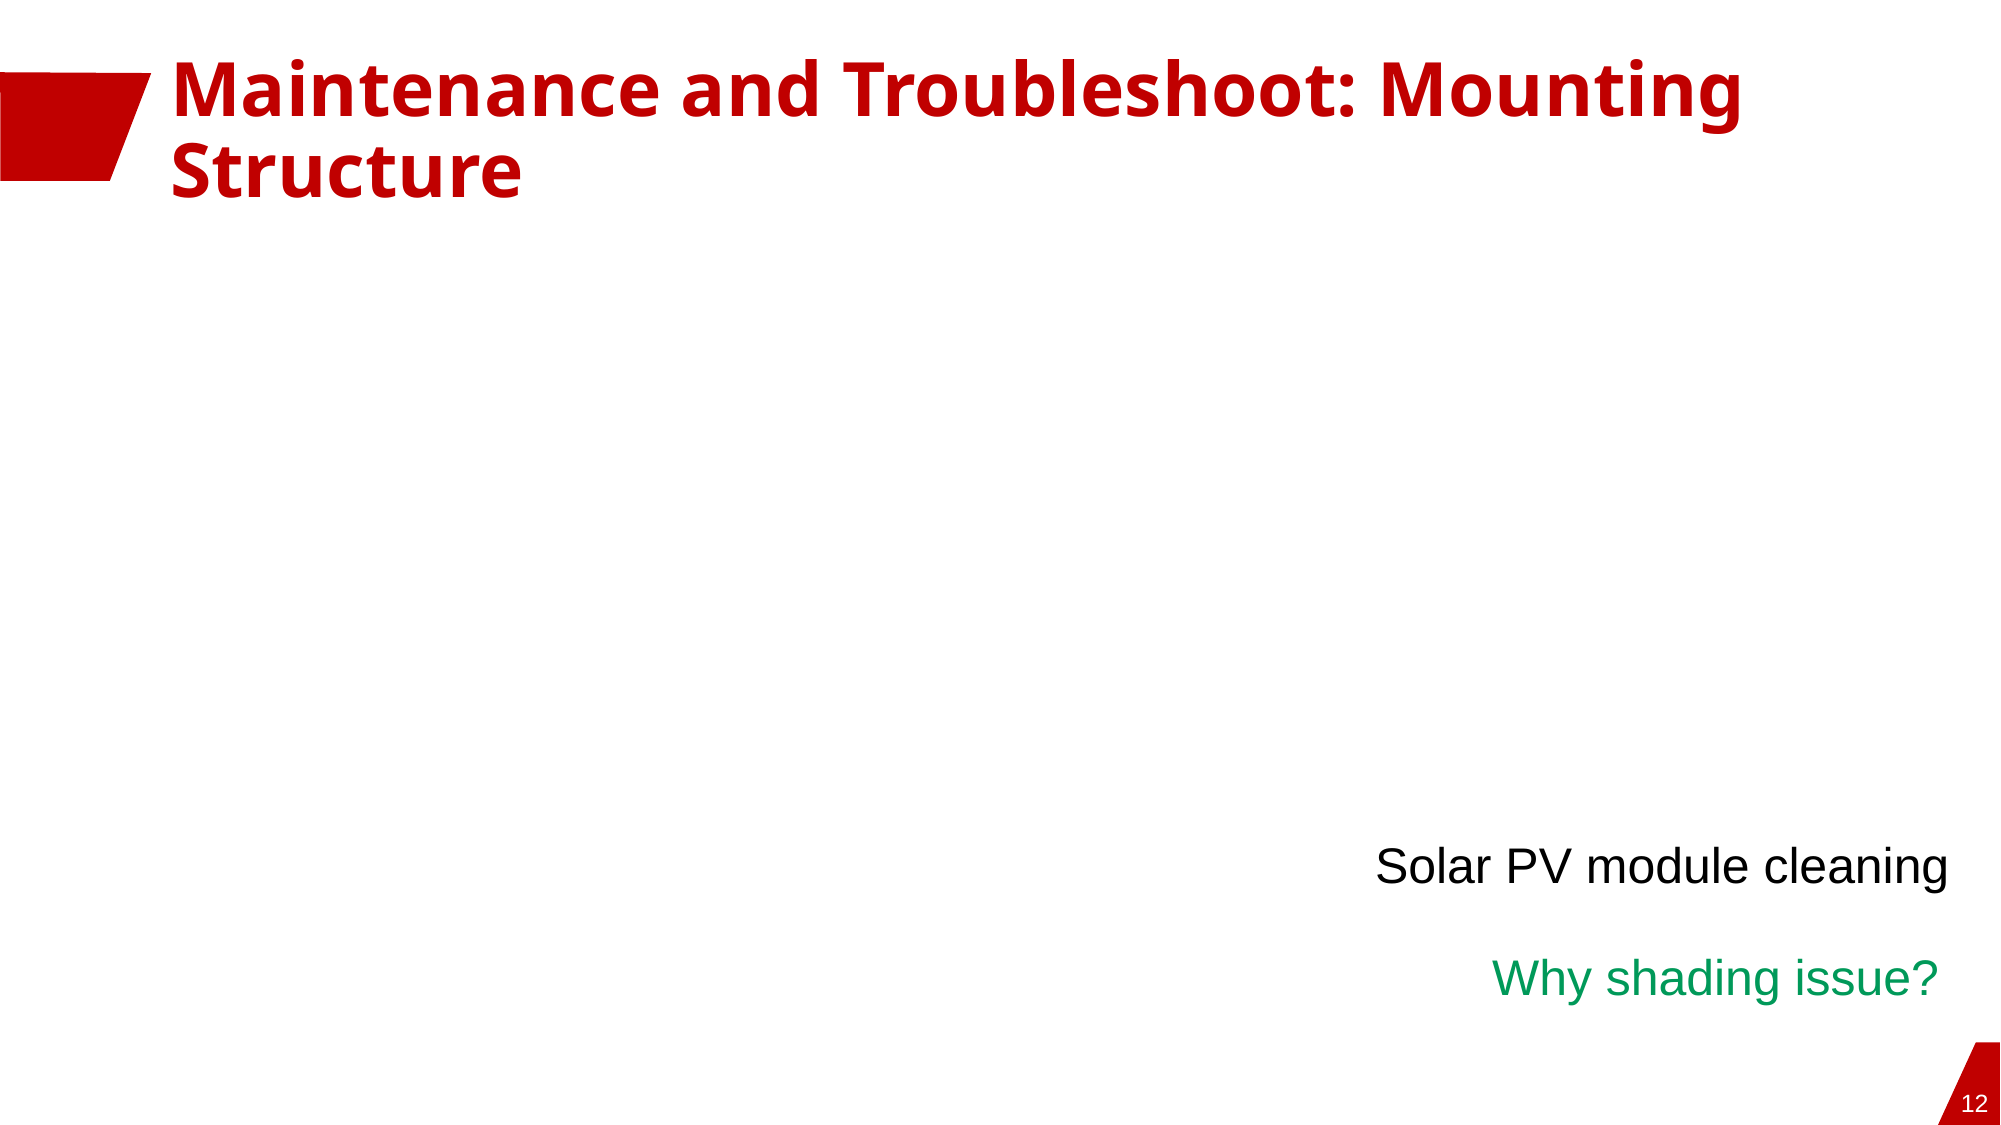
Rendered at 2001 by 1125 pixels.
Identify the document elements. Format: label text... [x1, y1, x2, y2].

text_box Why shading issue? [1403, 938, 2000, 1032]
slide_number 12 [1662, 1080, 2000, 1125]
title Maintenance and Troubleshoot: Mounting Structure [158, 67, 1961, 198]
text_box Solar PV module cleaning [1350, 826, 1975, 920]
